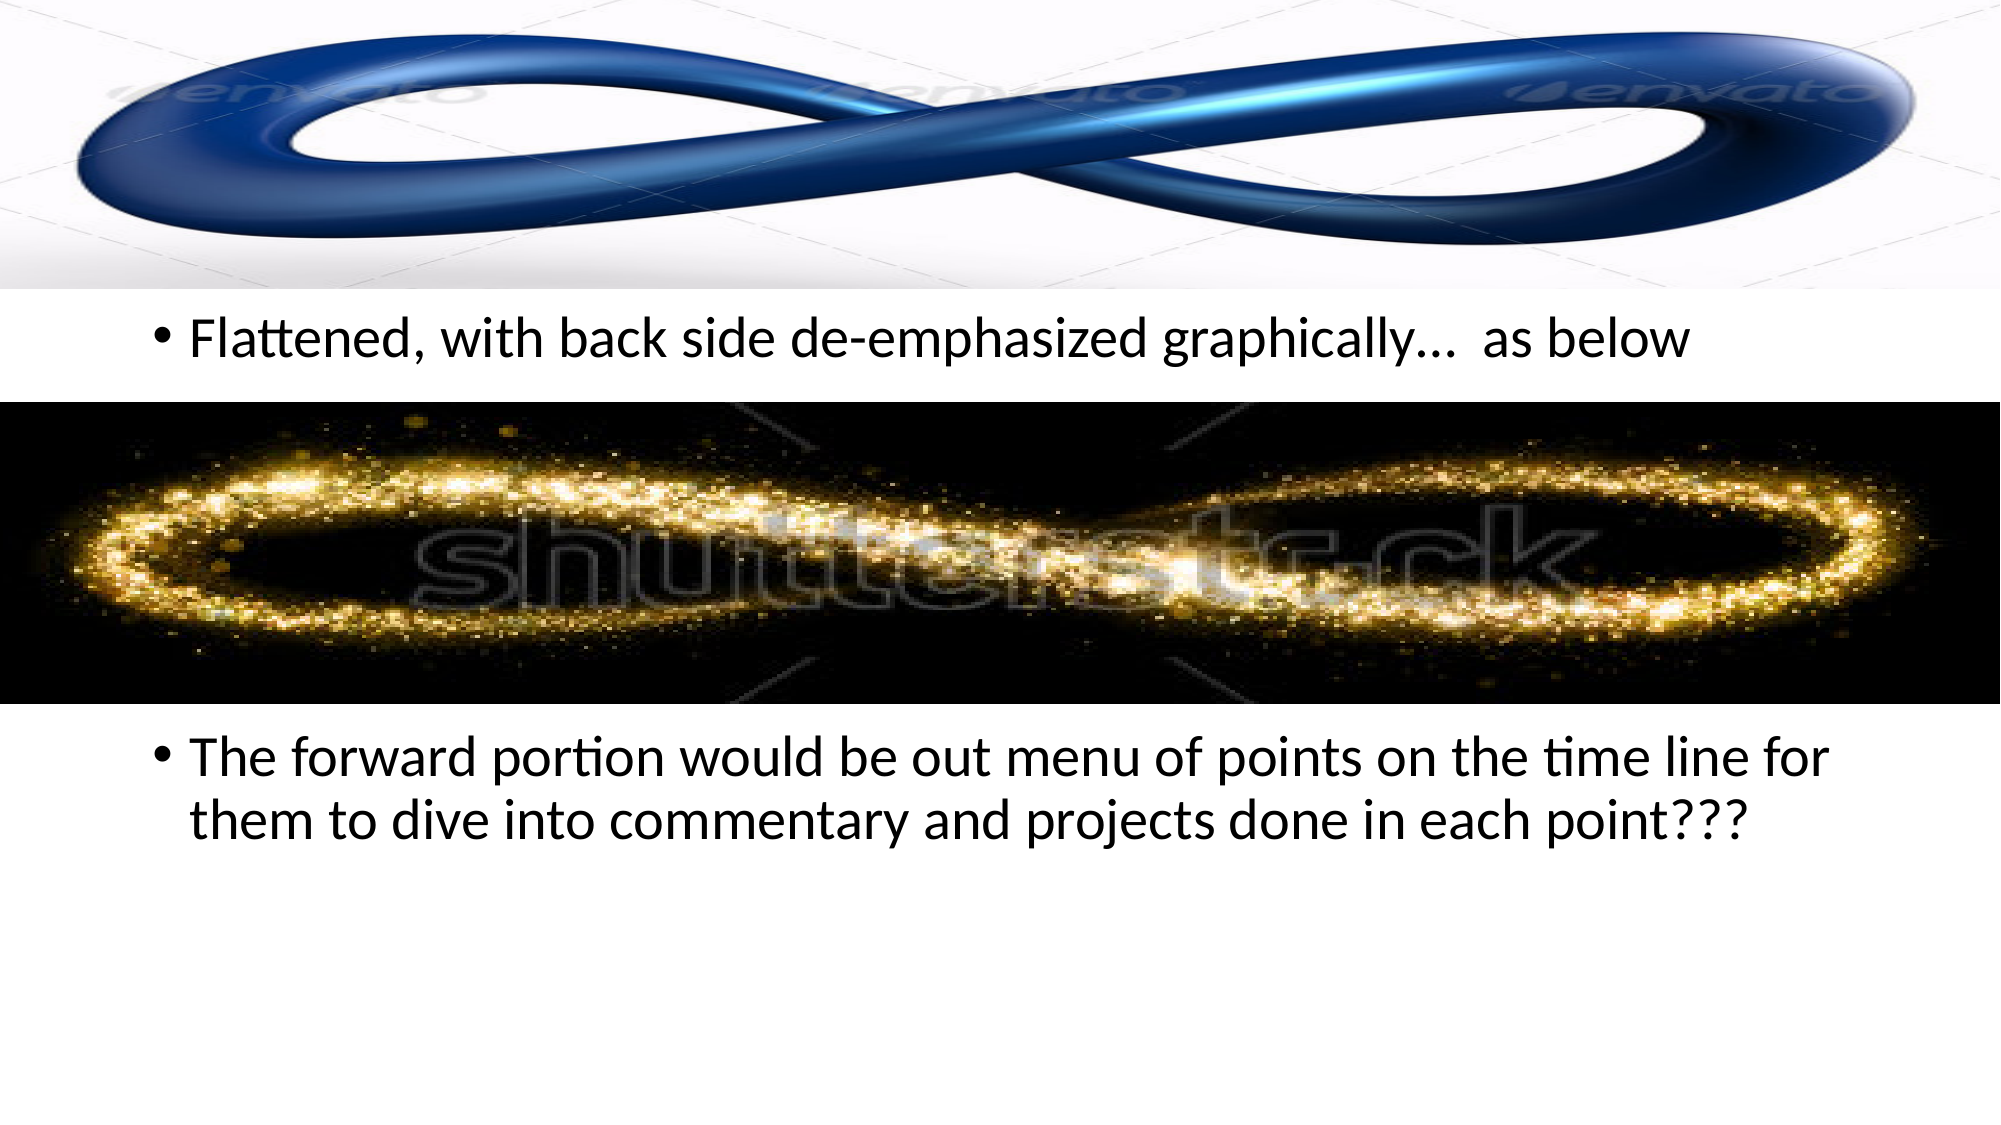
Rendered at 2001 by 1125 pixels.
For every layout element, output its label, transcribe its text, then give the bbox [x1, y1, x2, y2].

picture [0, 402, 2000, 704]
list Flattened, with back side de-emphasized graphically… as below The forward portion would be out menu of points on the time line for them to dive into commentary and projects done in each point??? [137, 704, 1863, 1014]
picture [0, 0, 2000, 289]
list Flattened, with back side de-emphasized graphically… as below The forward portion would be out menu of points on the time line for them to dive into commentary and projects done in each point??? [137, 299, 1863, 402]
